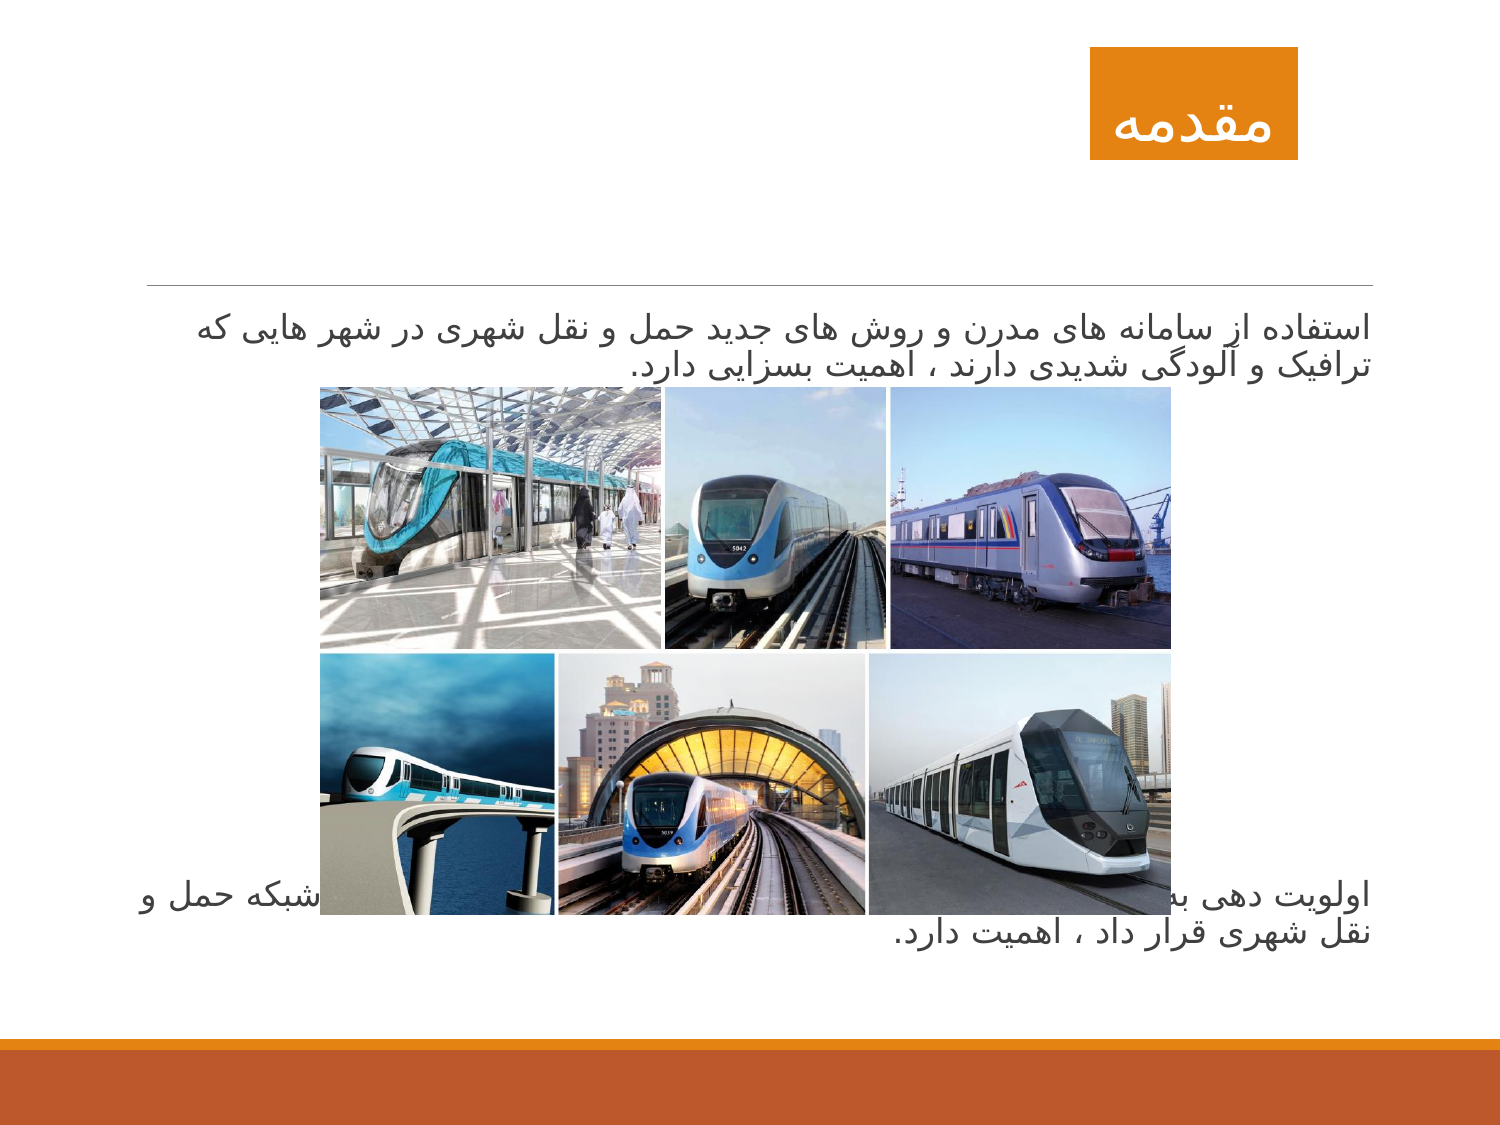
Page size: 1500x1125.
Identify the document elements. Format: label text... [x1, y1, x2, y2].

title مقدمه [1085, 43, 1302, 165]
list استفاده از سامانه های مدرن و روش های جدید حمل و نقل شهری در شهر هایی که ترافیک و آلودگی شدیدی دارند ، اهمیت بسزایی دارد. اولویت دهی به روش هایی که هزینه بسیار زیادی ندارند و میتوان انها را در شبکه حمل و نقل شهری قرار داد ، اهمیت دارد. [135, 302, 1373, 963]
picture [319, 386, 1171, 915]
